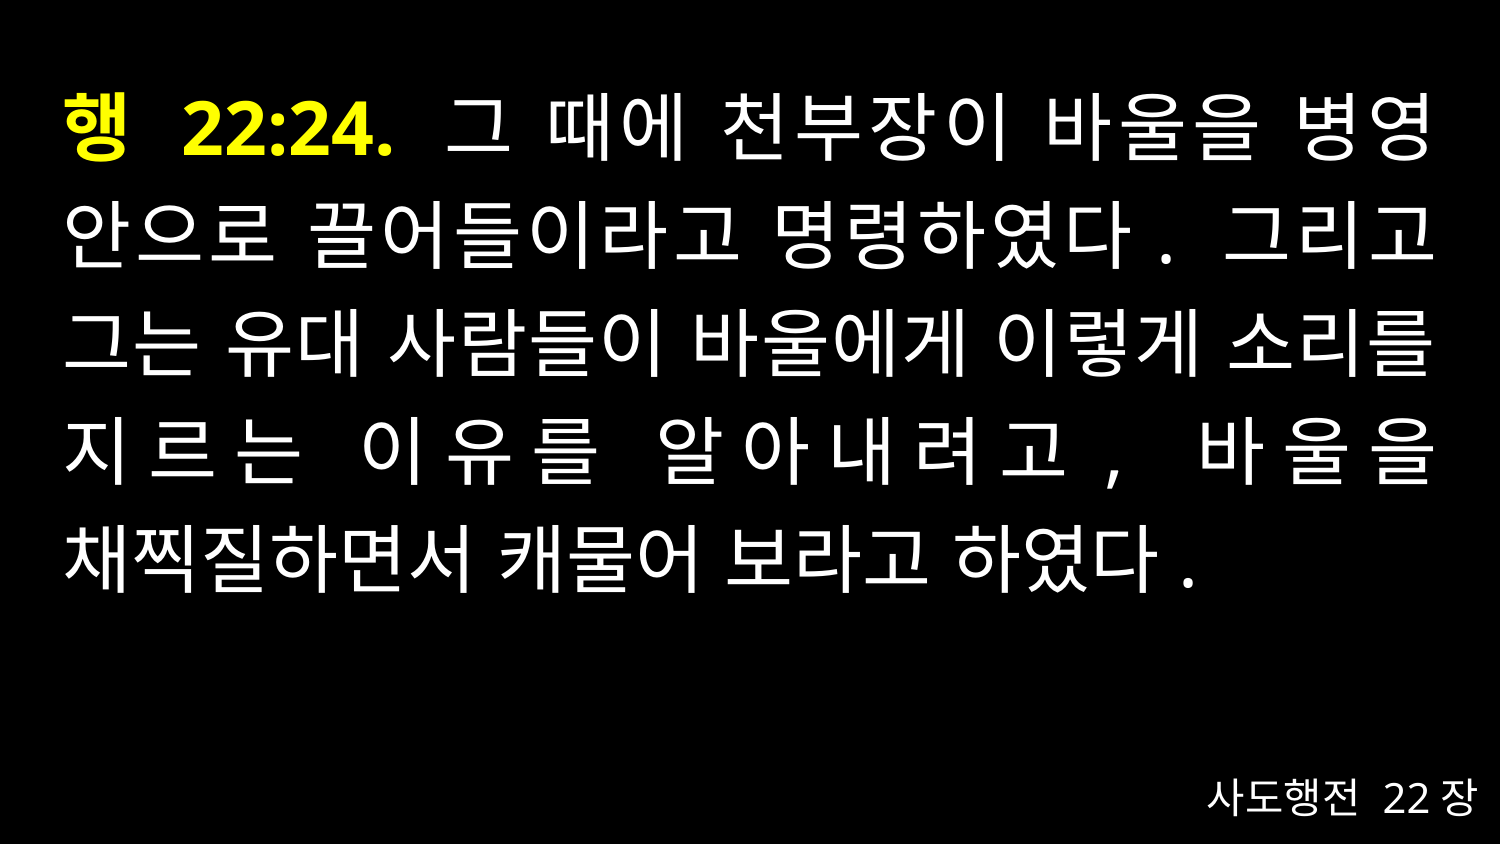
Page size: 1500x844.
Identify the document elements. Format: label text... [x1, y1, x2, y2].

subtitle 사도행전 22장 [916, 770, 1500, 844]
title 행 22:24. 그 때에 천부장이 바울을 병영 안으로 끌어들이라고 명령하였다. 그리고 그는 유대 사람들이 바울에게 이렇게 소리를 지르는 이유를 알아내려고, 바울을 채찍질하면서 캐물어 보라고 하였다. [0, 0, 1500, 844]
